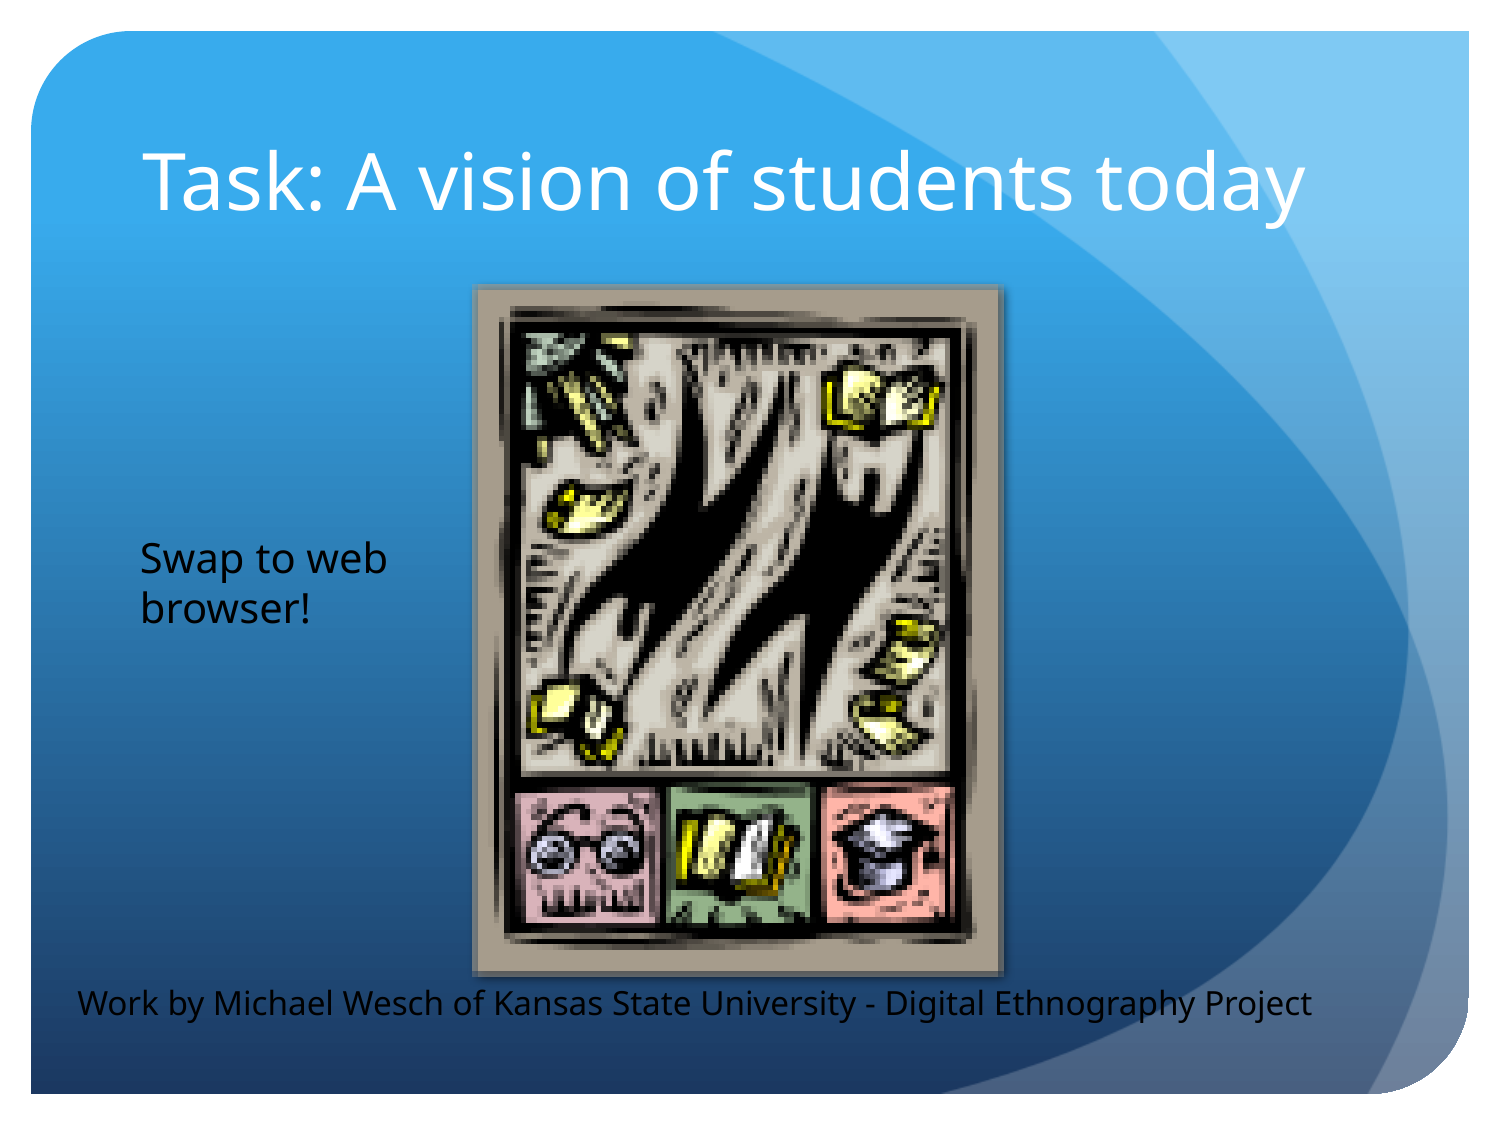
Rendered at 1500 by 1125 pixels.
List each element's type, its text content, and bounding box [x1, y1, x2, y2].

text_box Work by Michael Wesch of Kansas State University - Digital Ethnography Project [62, 974, 1450, 1030]
text_box Swap to web browser! [124, 524, 425, 640]
title Task: A vision of students today [127, 62, 1372, 234]
picture [24, 30, 1473, 1094]
